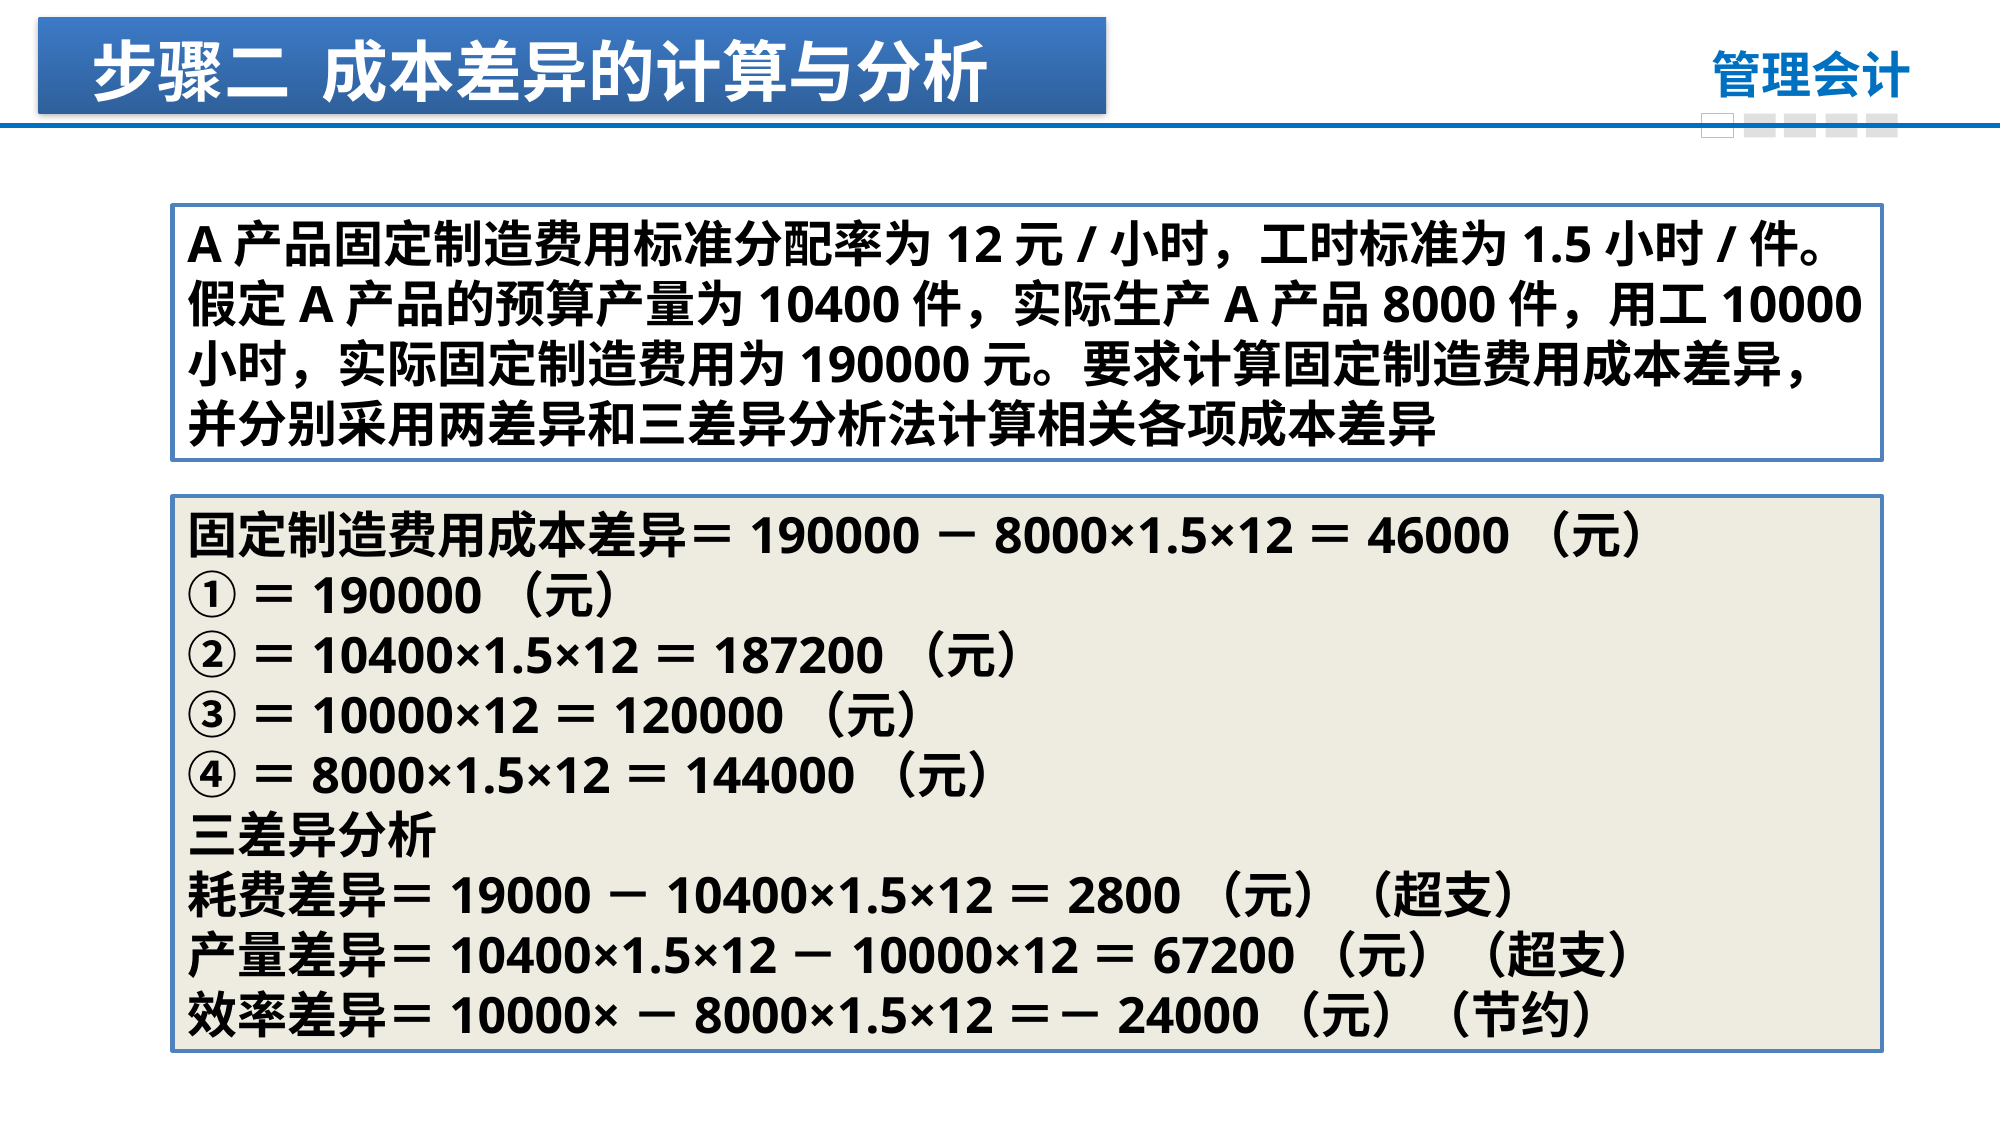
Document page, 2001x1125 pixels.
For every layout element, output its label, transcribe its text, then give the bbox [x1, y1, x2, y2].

text_box 固定制造费用成本差异＝190000－8000×1.5×12＝46000（元） ①＝190000（元） ②＝10400×1.5×12＝187200（元） ③＝10000×12＝120000（元） ④＝8000×1.5×12＝144000（元） 三差异分析 耗费差异＝19000－10400×1.5×12＝2800（元）（超支） 产量差异＝10400×1.5×12－10000×12＝67200（元）（超支） 效率差异＝10000×－8000×1.5×12＝－24000（元）（节约） [170, 494, 1884, 1053]
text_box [38, 17, 1107, 119]
text_box A产品固定制造费用标准分配率为12元/小时，工时标准为1.5小时/件。假定A产品的预算产量为10400件，实际生产A产品8000件，用工10000小时，实际固定制造费用为190000元。要求计算固定制造费用成本差异，并分别采用两差异和三差异分析法计算相关各项成本差异 [170, 203, 1884, 462]
